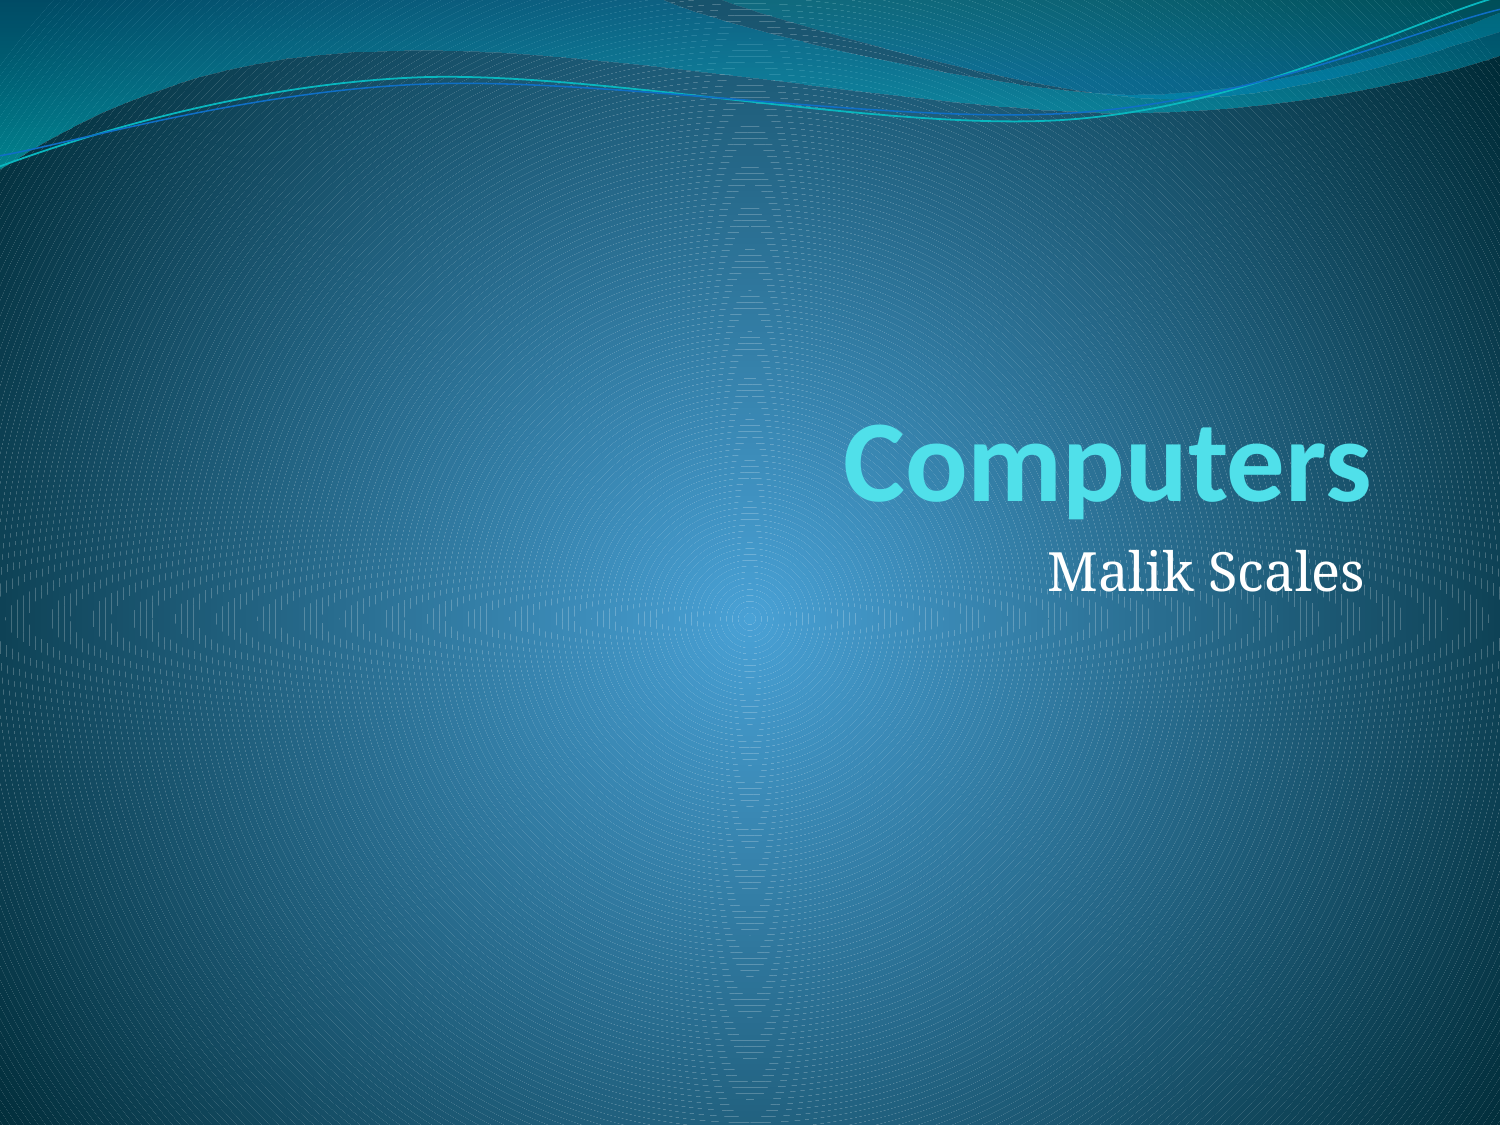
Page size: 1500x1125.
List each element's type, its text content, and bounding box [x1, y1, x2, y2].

subtitle Malik Scales [87, 529, 1376, 818]
title Computers [87, 224, 1376, 525]
